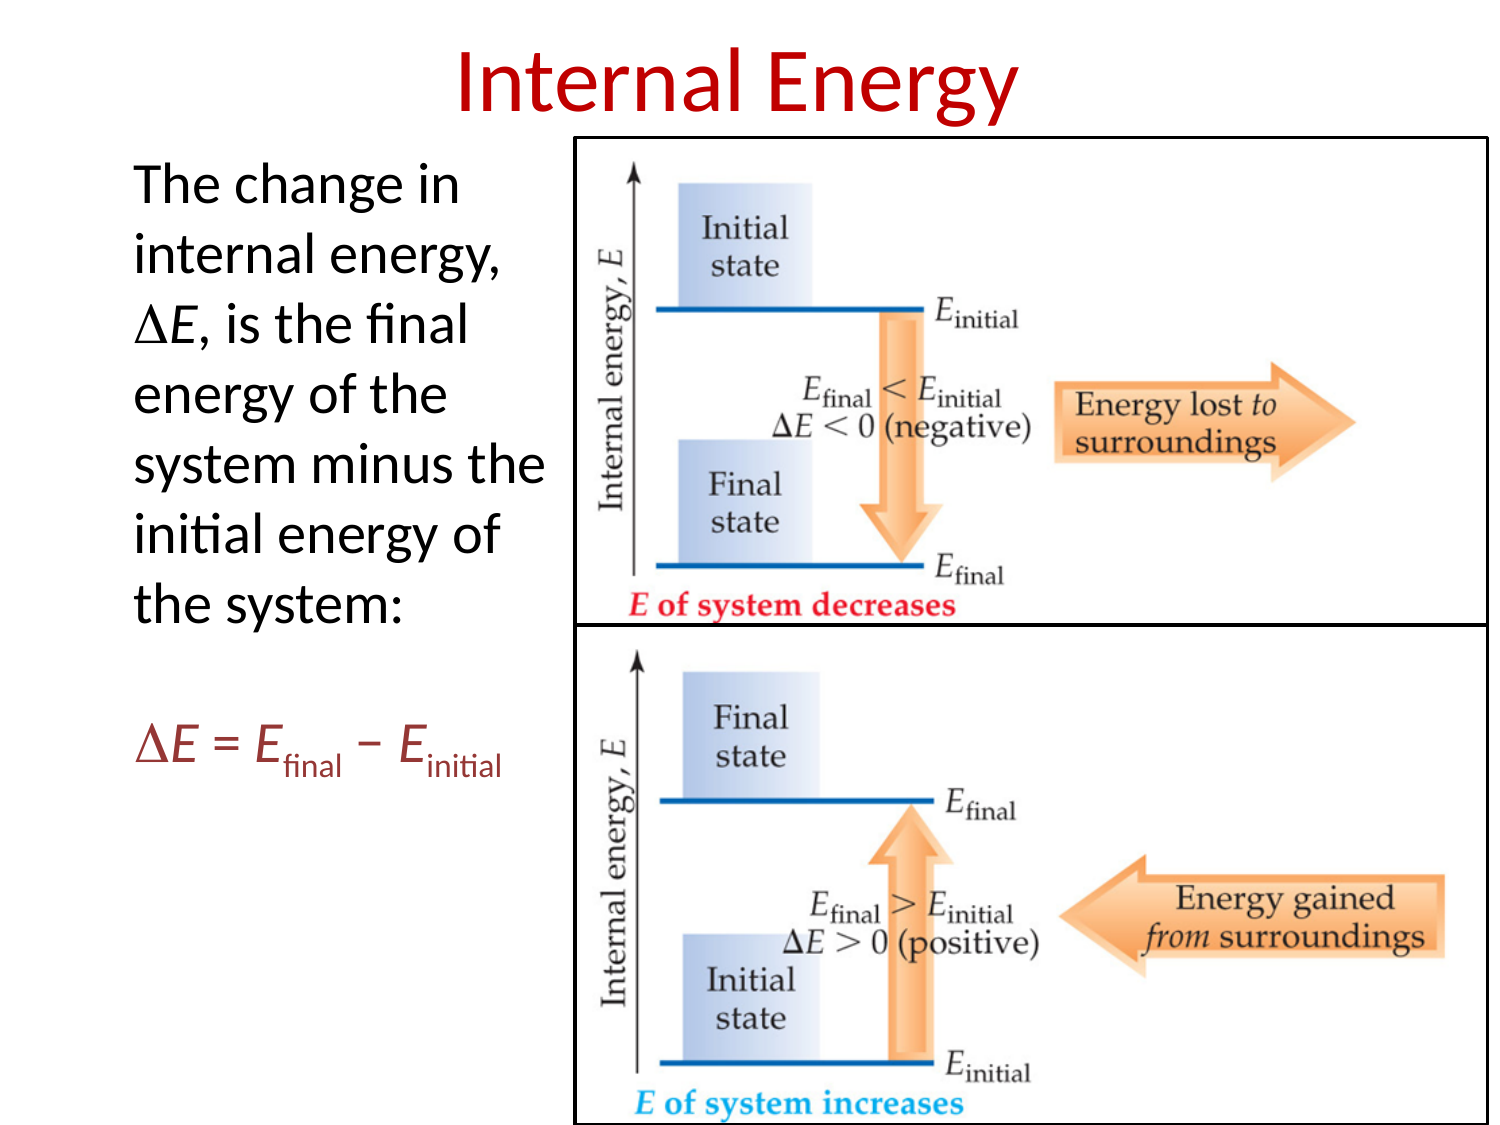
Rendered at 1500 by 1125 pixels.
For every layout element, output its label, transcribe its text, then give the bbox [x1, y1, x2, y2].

text_box [573, 135, 1490, 1125]
picture [592, 152, 1363, 624]
text_box The change in internal energy, E, is the final energy of the system minus the initial energy of the system: E = Efinal − Einitial [62, 137, 575, 875]
text_box Internal Energy [99, 12, 1375, 137]
picture [587, 647, 1449, 1125]
